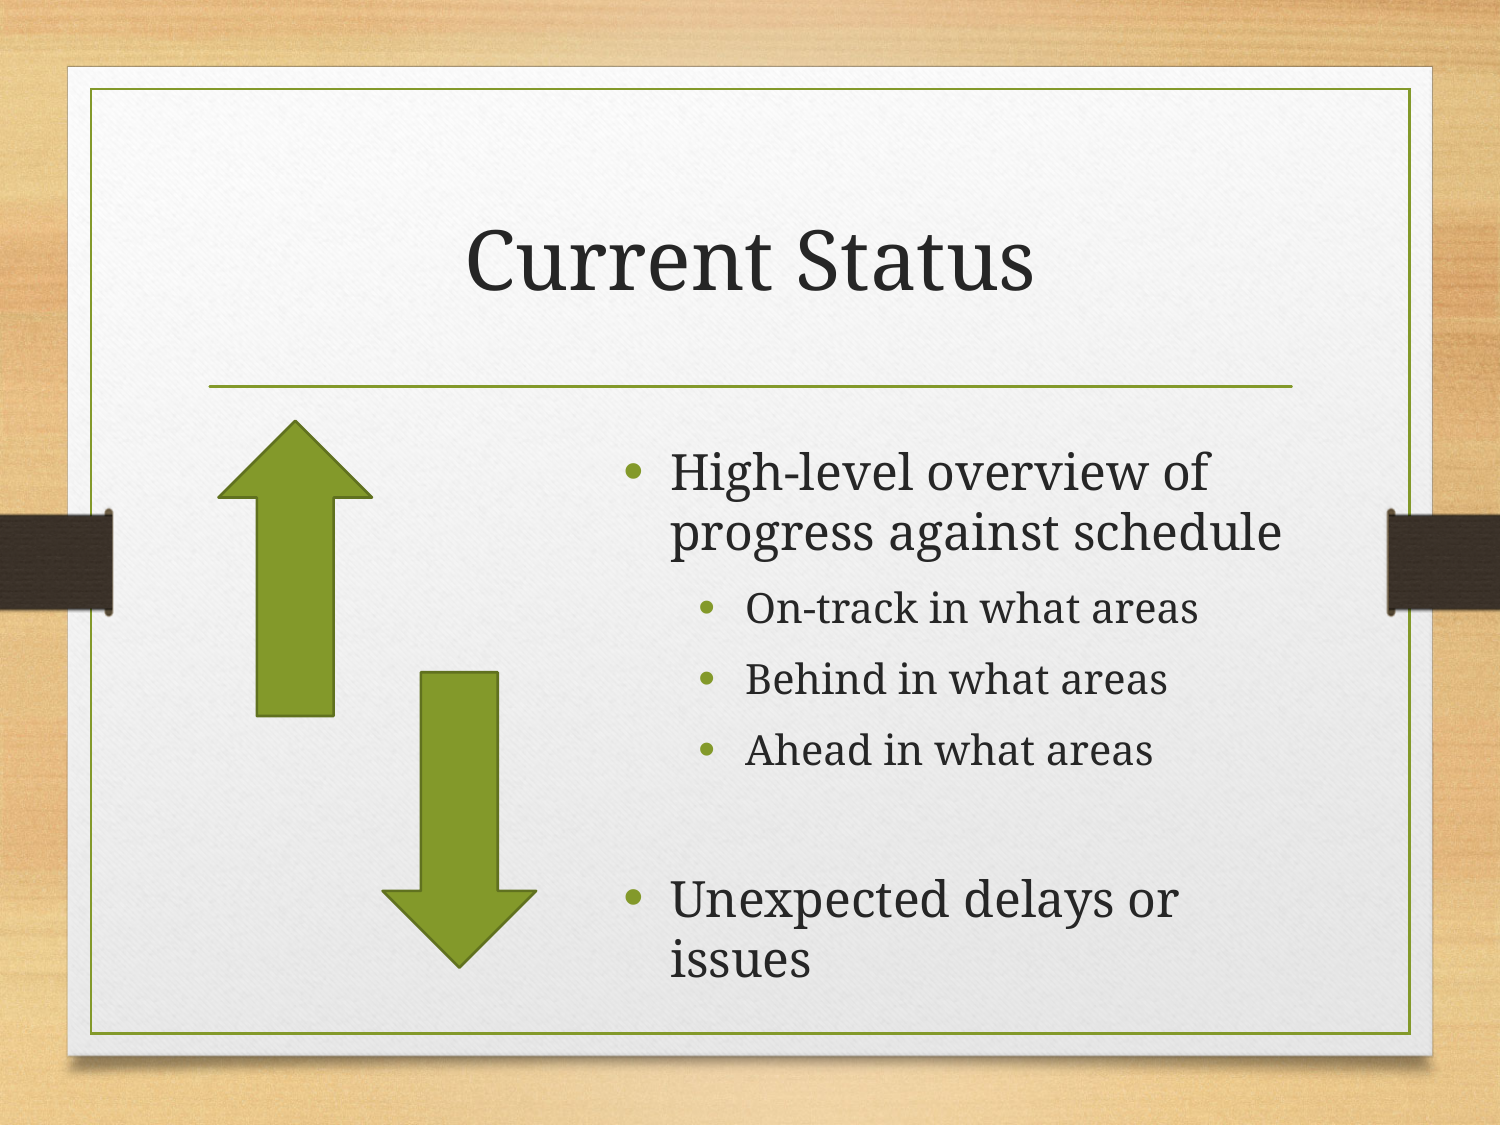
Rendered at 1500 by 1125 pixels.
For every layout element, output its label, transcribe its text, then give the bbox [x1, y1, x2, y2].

list High-level overview of progress against schedule On-track in what areas Behind in what areas Ahead in what areas Unexpected delays or issues [608, 433, 1309, 999]
picture [0, 0, 1500, 1125]
title Current Status [193, 150, 1309, 365]
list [199, 400, 680, 967]
